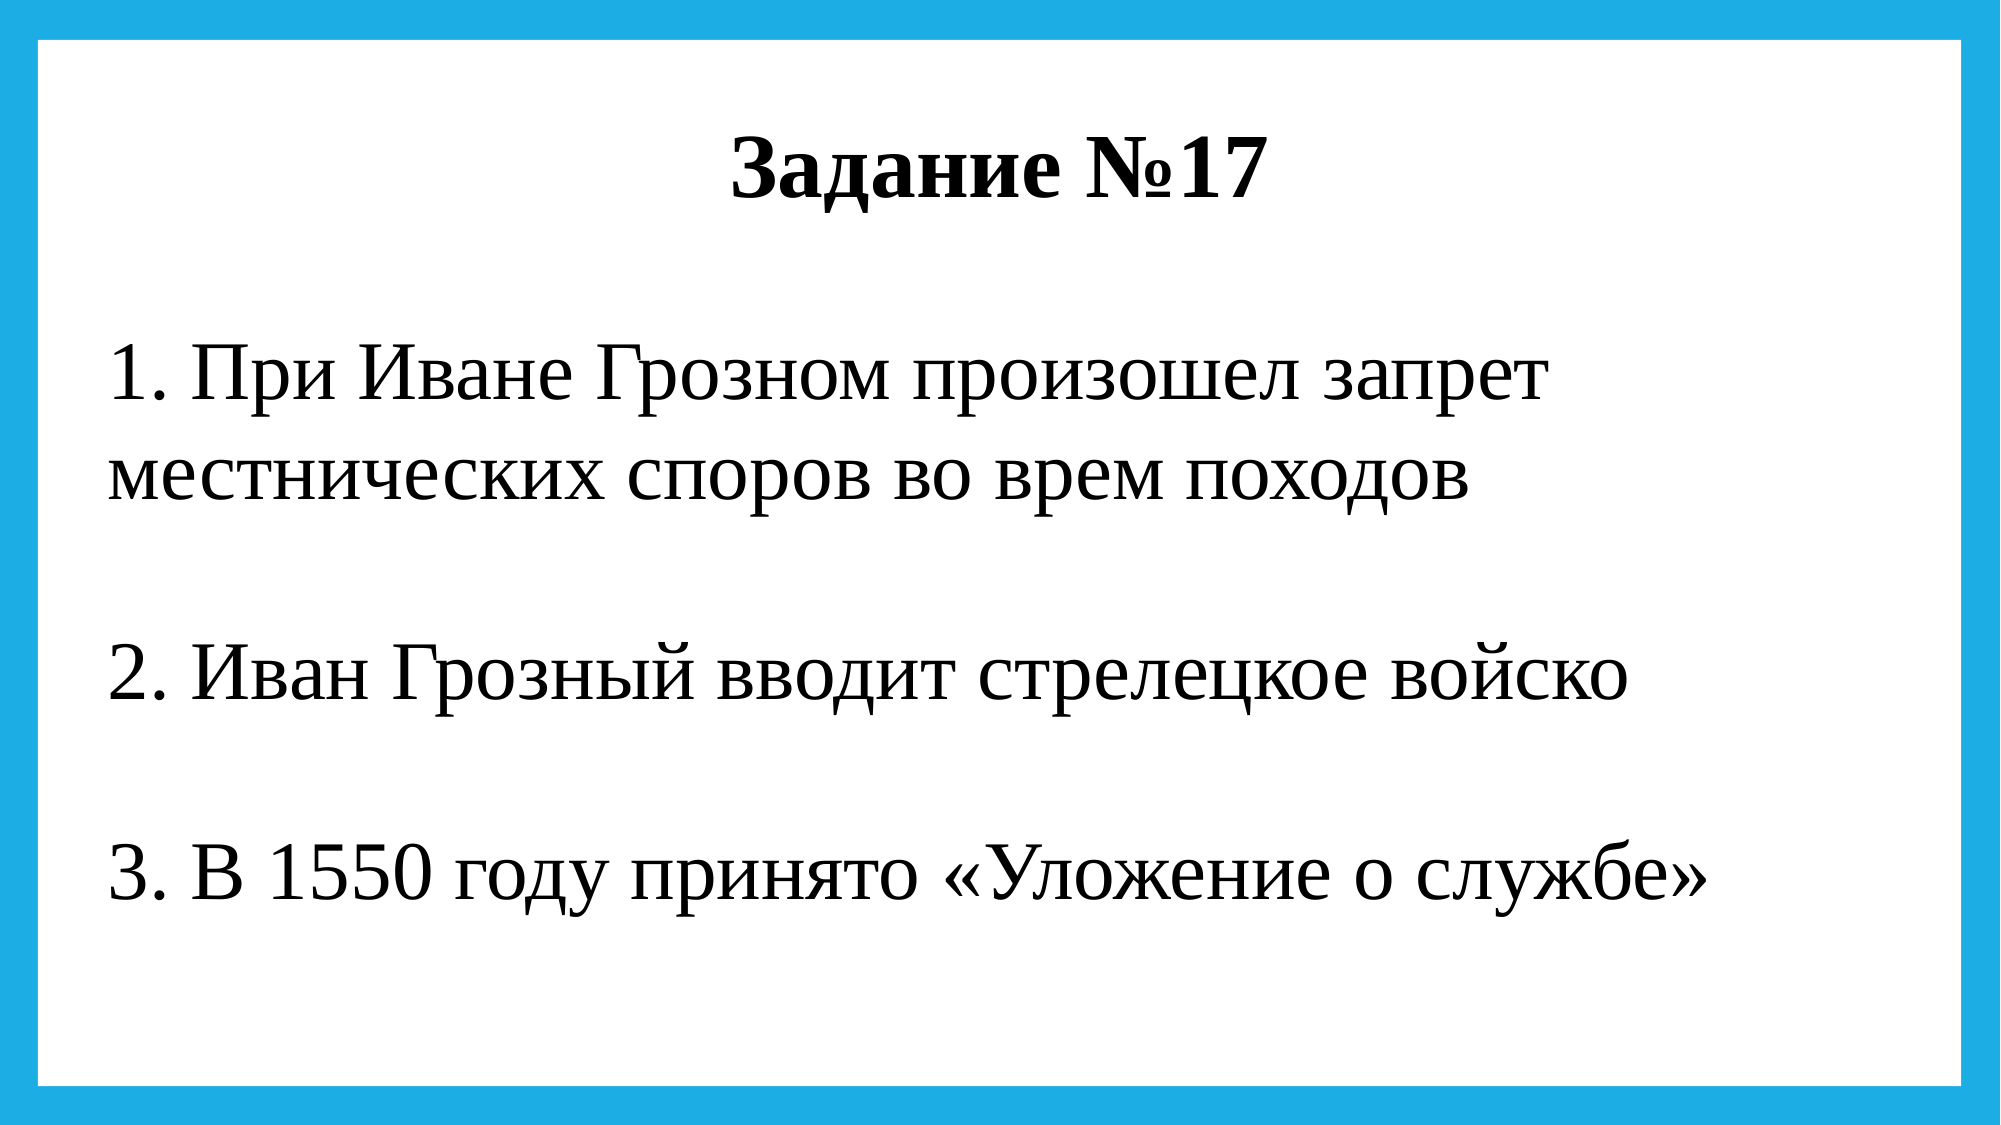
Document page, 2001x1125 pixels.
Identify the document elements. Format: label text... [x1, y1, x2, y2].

text_box Задание №17 1. При Иване Грозном произошел запрет местнических споров во врем походов 2. Иван Грозный вводит стрелецкое войско 3. В 1550 году принято «Уложение о службе» [93, 98, 1907, 924]
